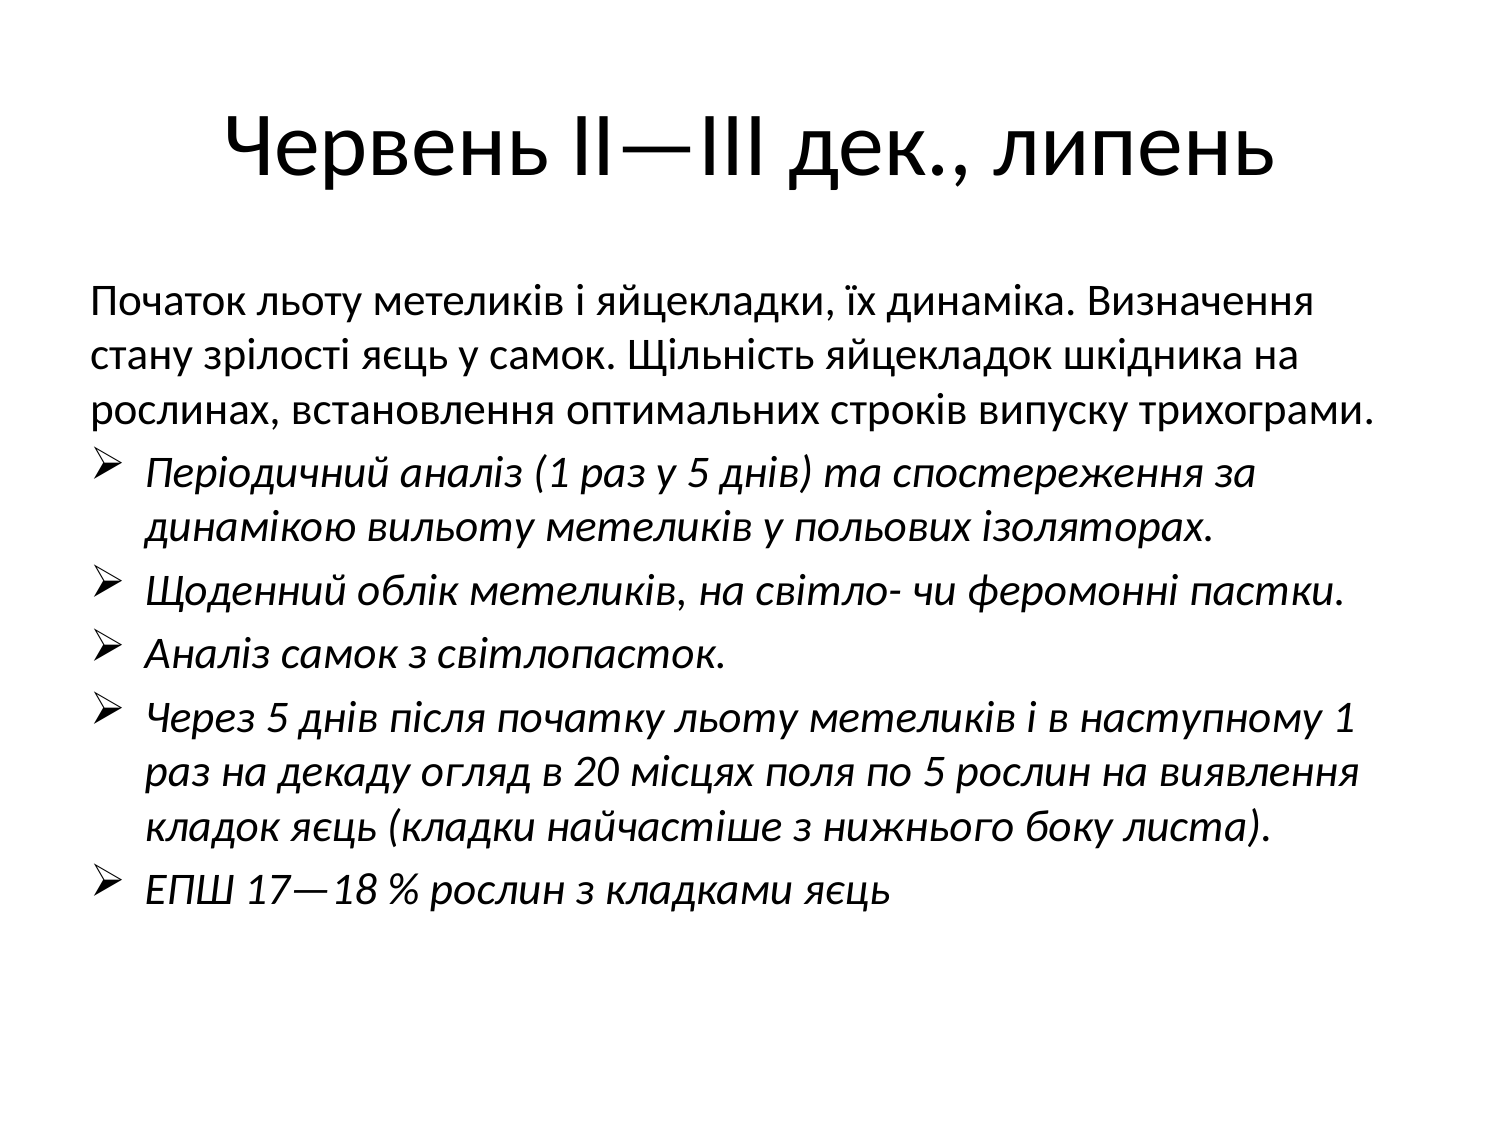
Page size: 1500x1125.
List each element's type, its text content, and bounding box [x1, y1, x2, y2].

title Червень ІІ—ІІІ дек., липень [75, 45, 1425, 233]
list Початок льоту метеликів і яйцекладки, їх динаміка. Визначення стану зрілості яєць у самок. Щільність яйцекладок шкідника на рослинах, встановлення оптимальних строків випуску трихограми. Періодичний аналіз (1 раз у 5 днів) та спостереження за динамікою вильоту метеликів у польових ізоляторах. Щоденний облік метеликів, на світло- чи феромонні пастки. Аналіз самок з світлопасток. Через 5 днів після початку льоту метеликів і в наступному 1 раз на декаду огляд в 20 місцях поля по 5 рослин на виявлення кладок яєць (кладки найчастіше з нижнього боку листа). ЕПШ 17—18 % рослин з кладками яєць [75, 262, 1425, 1005]
